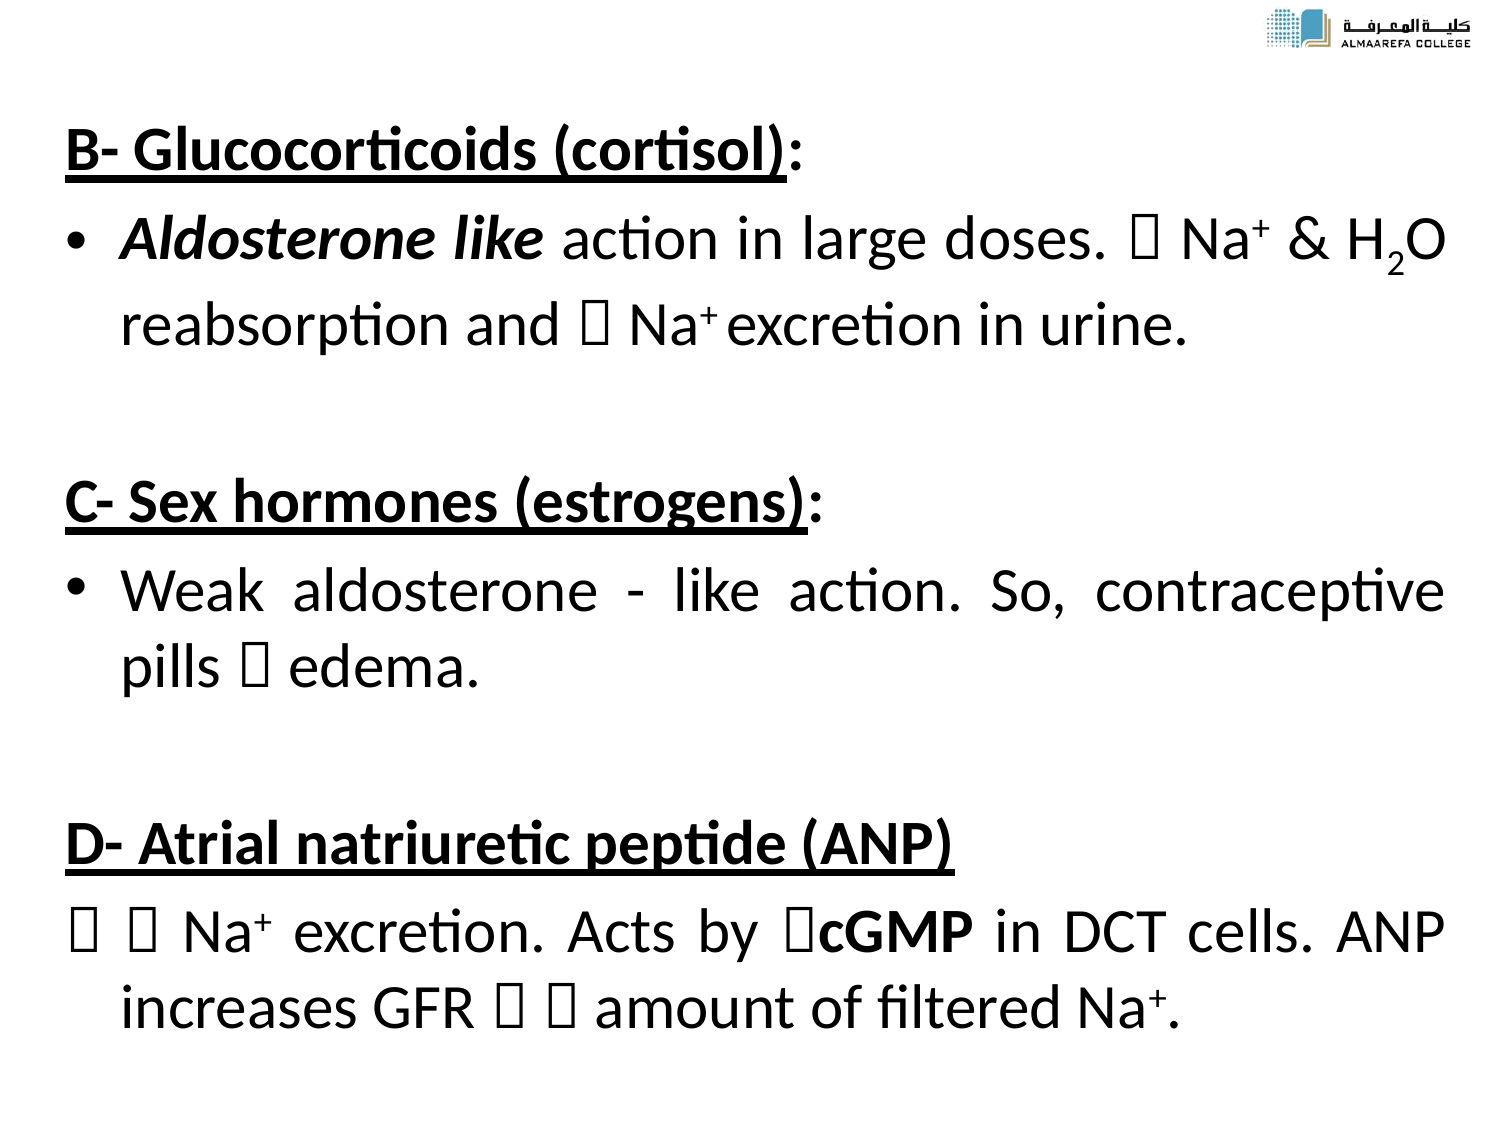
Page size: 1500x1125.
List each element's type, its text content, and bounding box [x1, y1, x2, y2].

list B- Glucocorticoids (cortisol): Aldosterone like action in large doses.  Na+ & H2O reabsorption and  Na+ excretion in urine. C- Sex hormones (estrogens): Weak aldosterone - like action. So, contraceptive pills  edema. D- Atrial natriuretic peptide (ANP)   Na+ excretion. Acts by cGMP in DCT cells. ANP increases GFR   amount of filtered Na+. [50, 99, 1463, 1075]
picture [1262, 0, 1475, 65]
